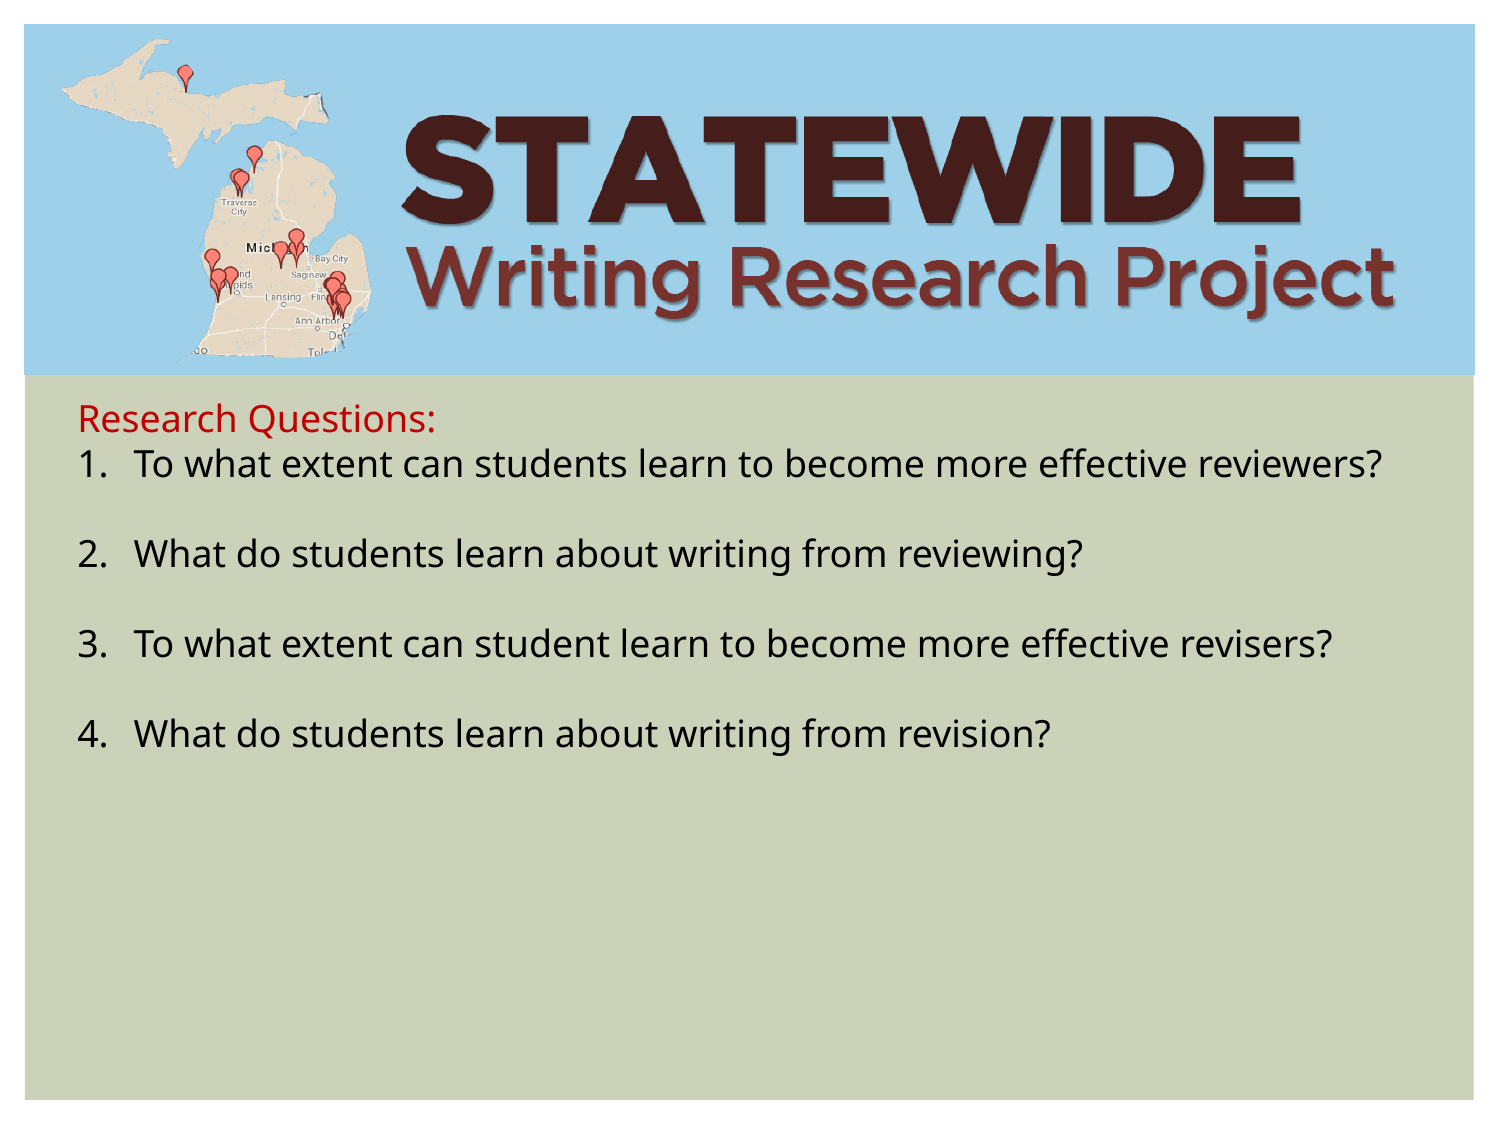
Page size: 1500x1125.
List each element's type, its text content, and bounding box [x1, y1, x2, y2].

picture [24, 24, 1476, 376]
text_box Research Questions: To what extent can students learn to become more effective reviewers? What do students learn about writing from reviewing? To what extent can student learn to become more effective revisers? What do students learn about writing from revision? [62, 387, 1463, 808]
